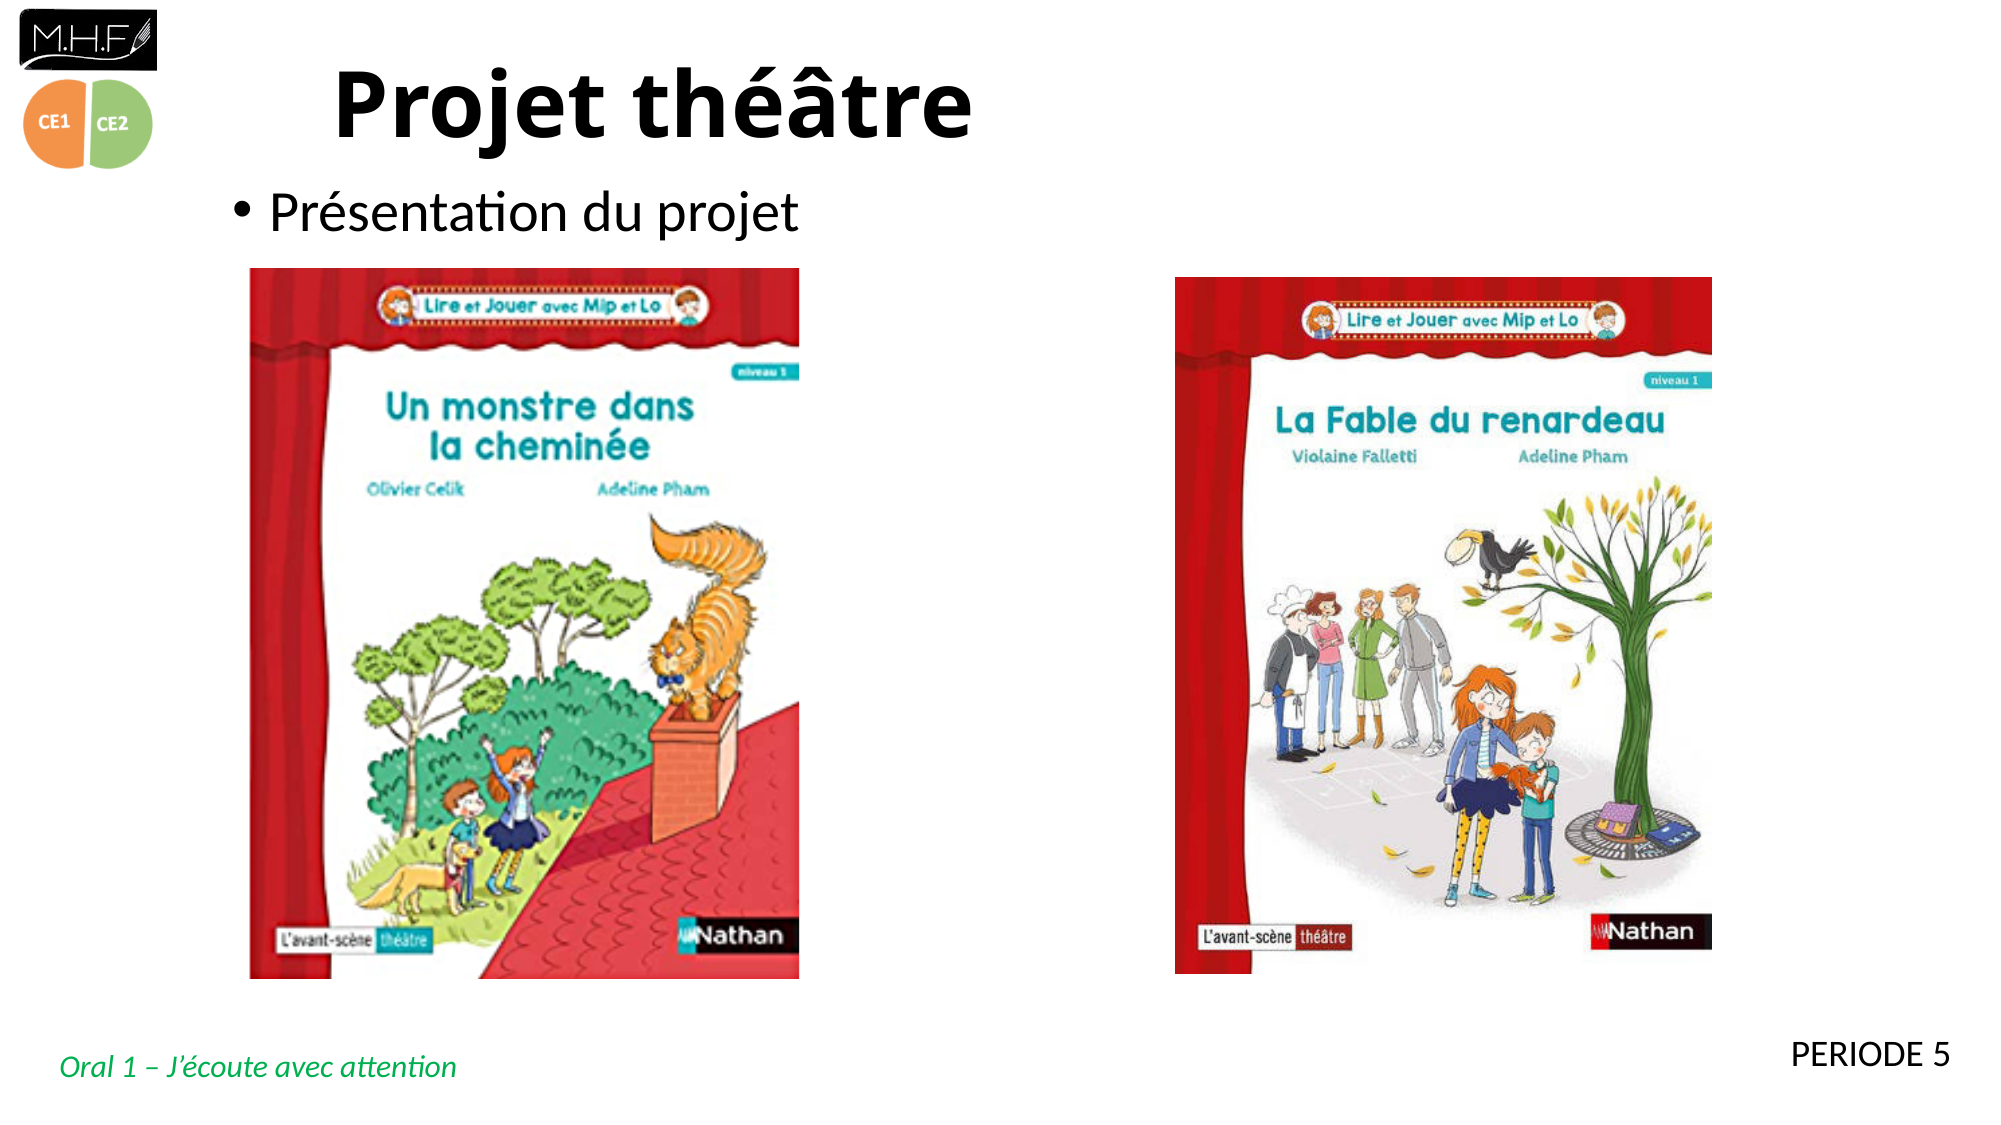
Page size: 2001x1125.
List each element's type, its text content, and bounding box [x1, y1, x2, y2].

title Projet théâtre [316, 0, 1863, 173]
text_box PERIODE 5 [1362, 1021, 1967, 1082]
text_box Oral 1 – J’écoute avec attention [44, 1038, 1346, 1092]
list Présentation du projet [217, 173, 1943, 888]
picture [1175, 277, 1712, 974]
picture [238, 268, 800, 979]
picture [1, 7, 177, 207]
